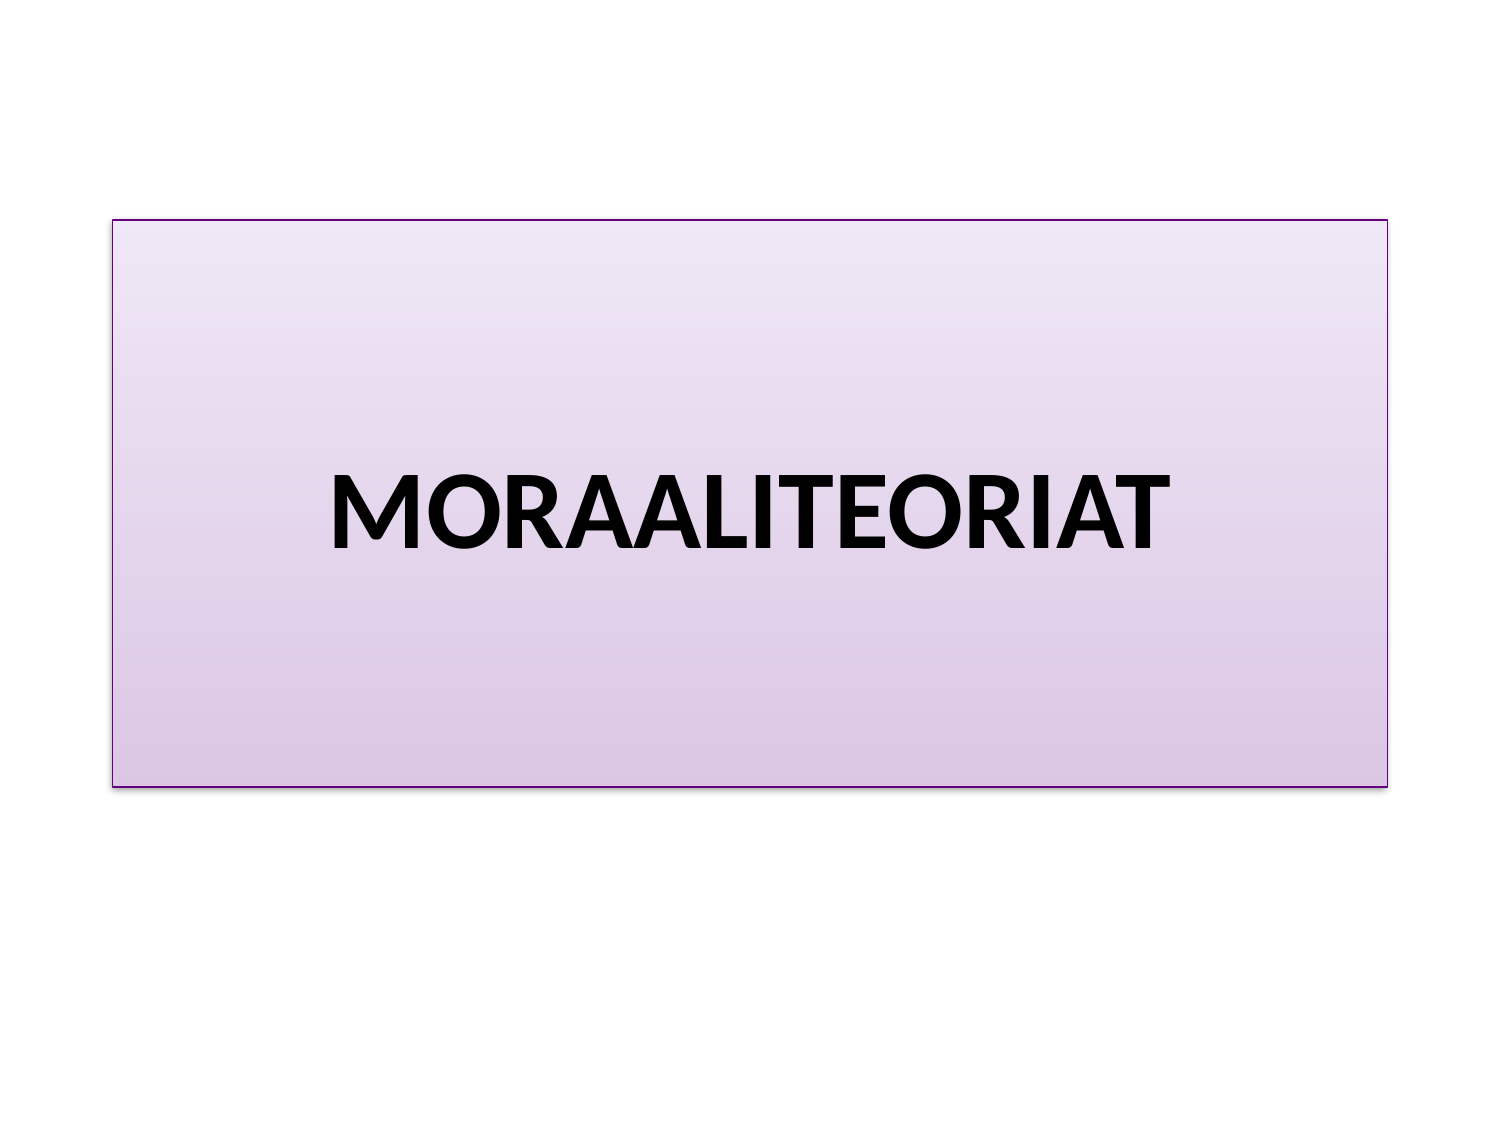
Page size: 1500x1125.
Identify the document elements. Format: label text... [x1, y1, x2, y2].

title MORAALITEORIAT [112, 219, 1388, 788]
